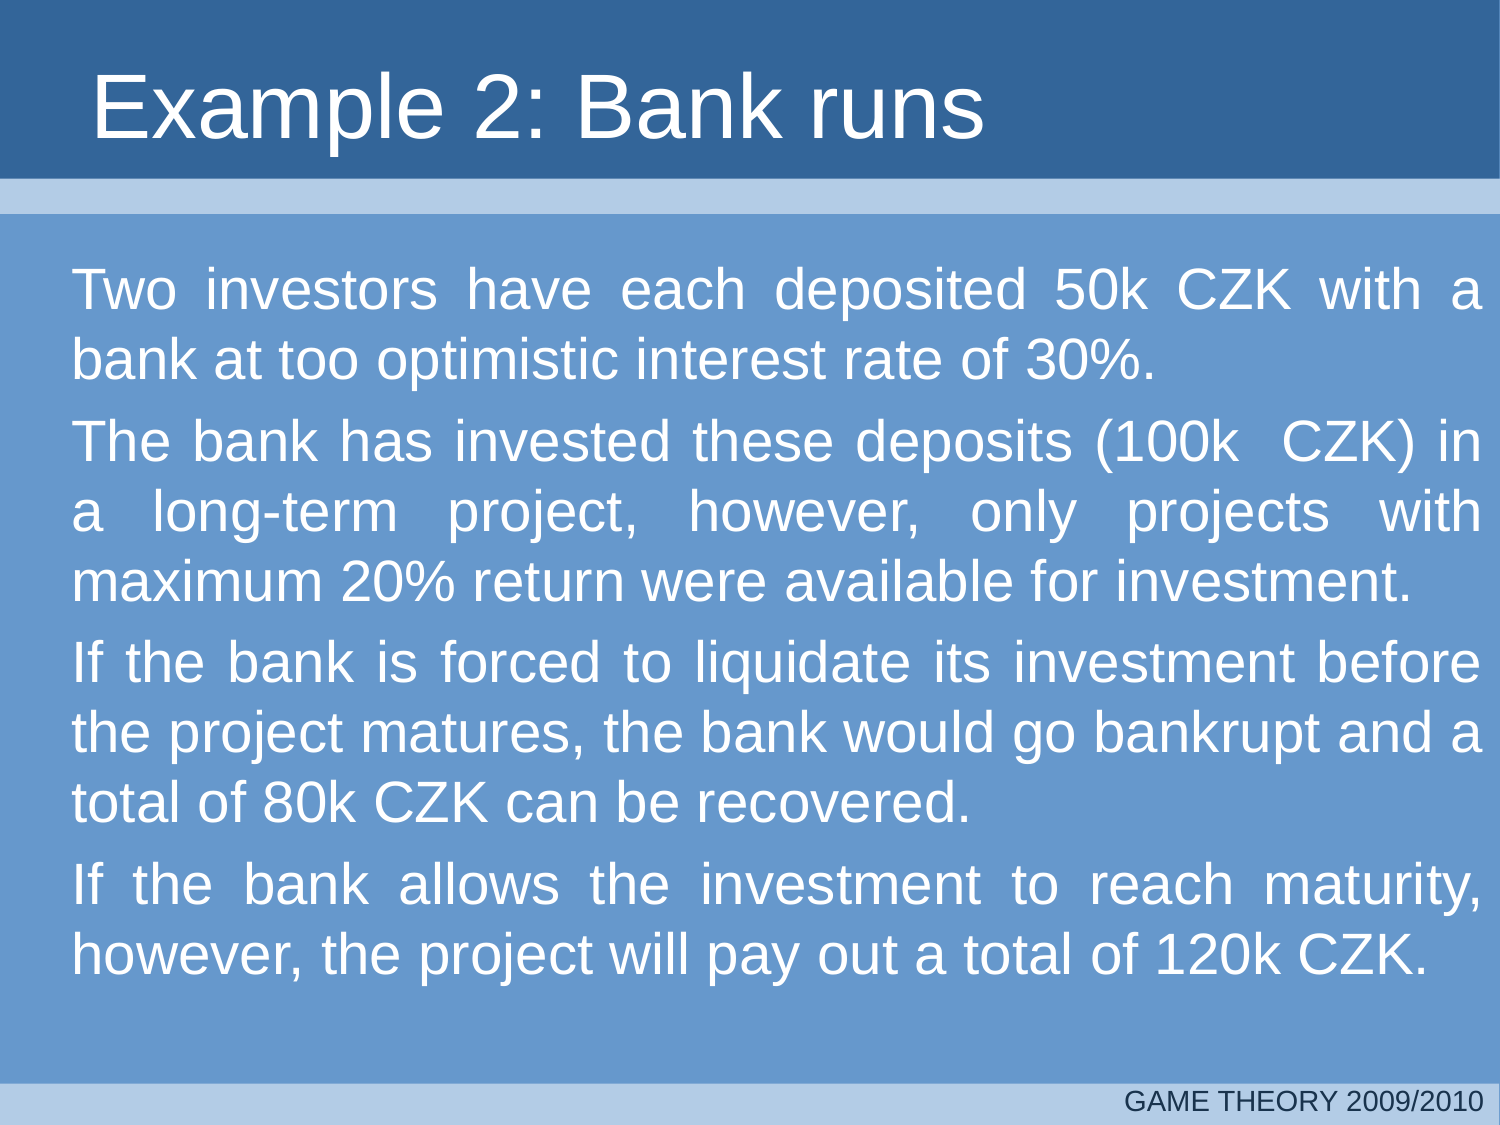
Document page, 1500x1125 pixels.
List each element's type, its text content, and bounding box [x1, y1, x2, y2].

text_box GAME THEORY 2009/2010 [1109, 1075, 1500, 1125]
list Two investors have each deposited 50k CZK with a bank at too optimistic interest rate of 30%. The bank has invested these deposits (100k CZK) in a long-term project, however, only projects with maximum 20% return were available for investment. If the bank is forced to liquidate its investment before the project matures, the bank would go bankrupt and a total of 80k CZK can be recovered. If the bank allows the investment to reach maturity, however, the project will pay out a total of 120k CZK. [0, 243, 1500, 1000]
title Example 2: Bank runs [74, 42, 1436, 162]
